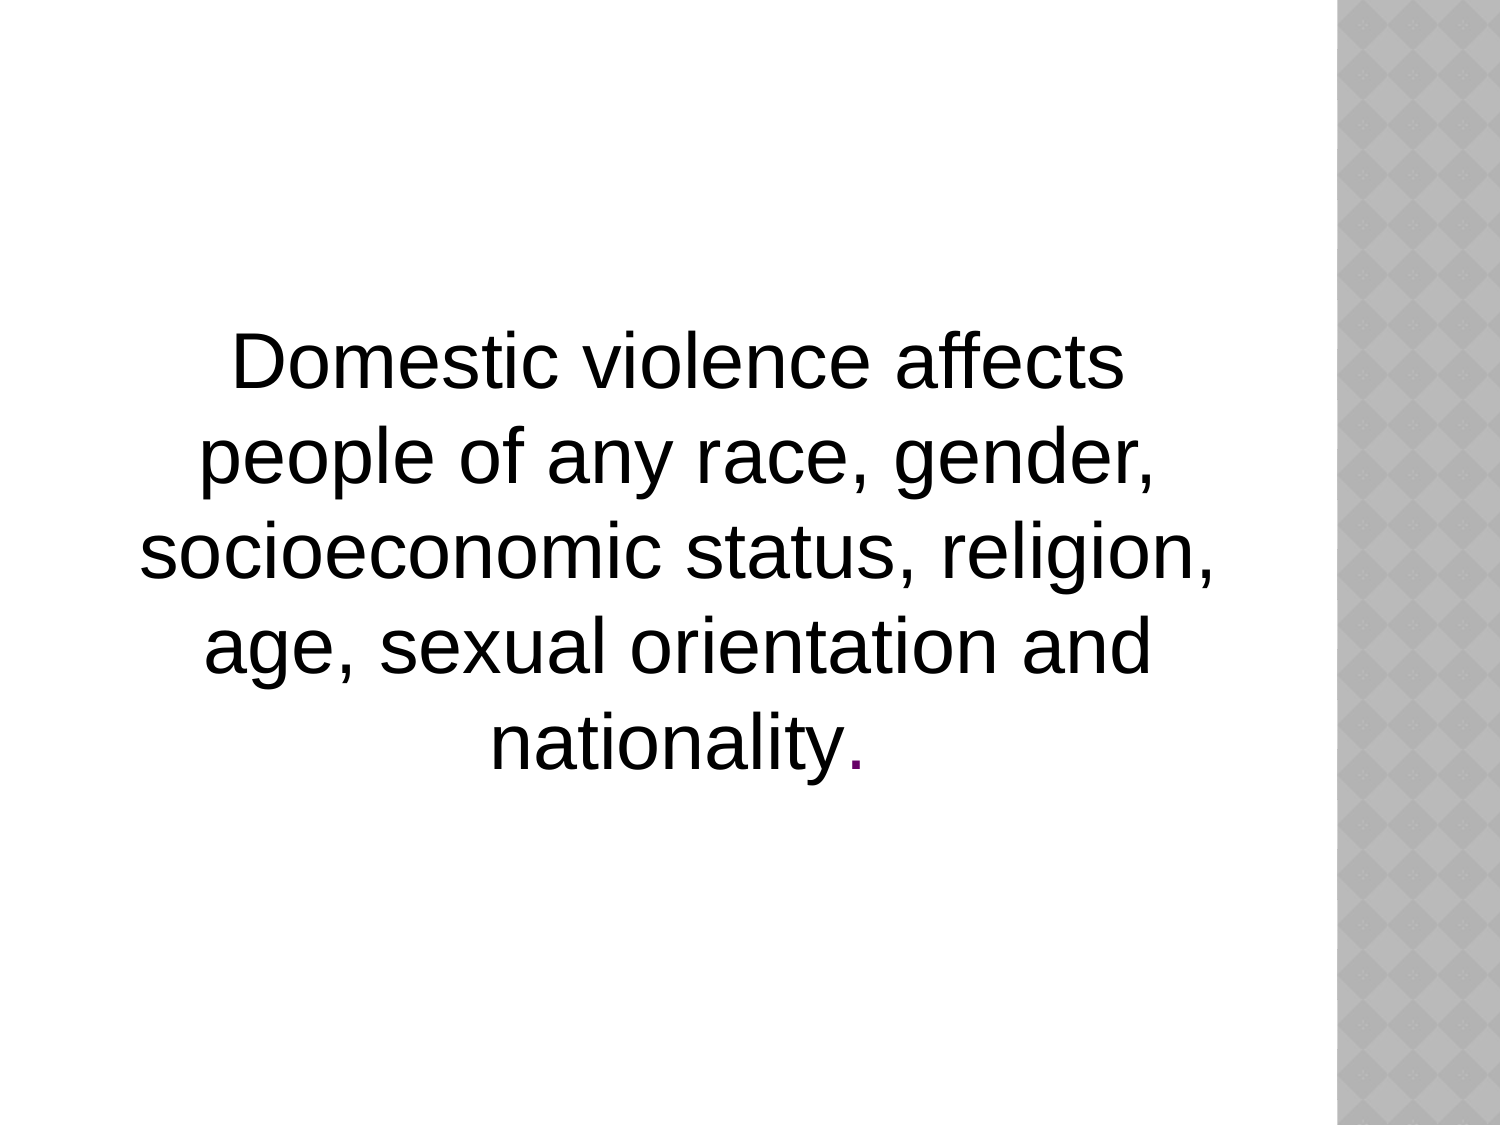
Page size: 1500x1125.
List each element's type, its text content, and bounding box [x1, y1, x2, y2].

list Domestic violence affects people of any race, gender, socioeconomic status, religion, age, sexual orientation and nationality. [50, 187, 1263, 879]
